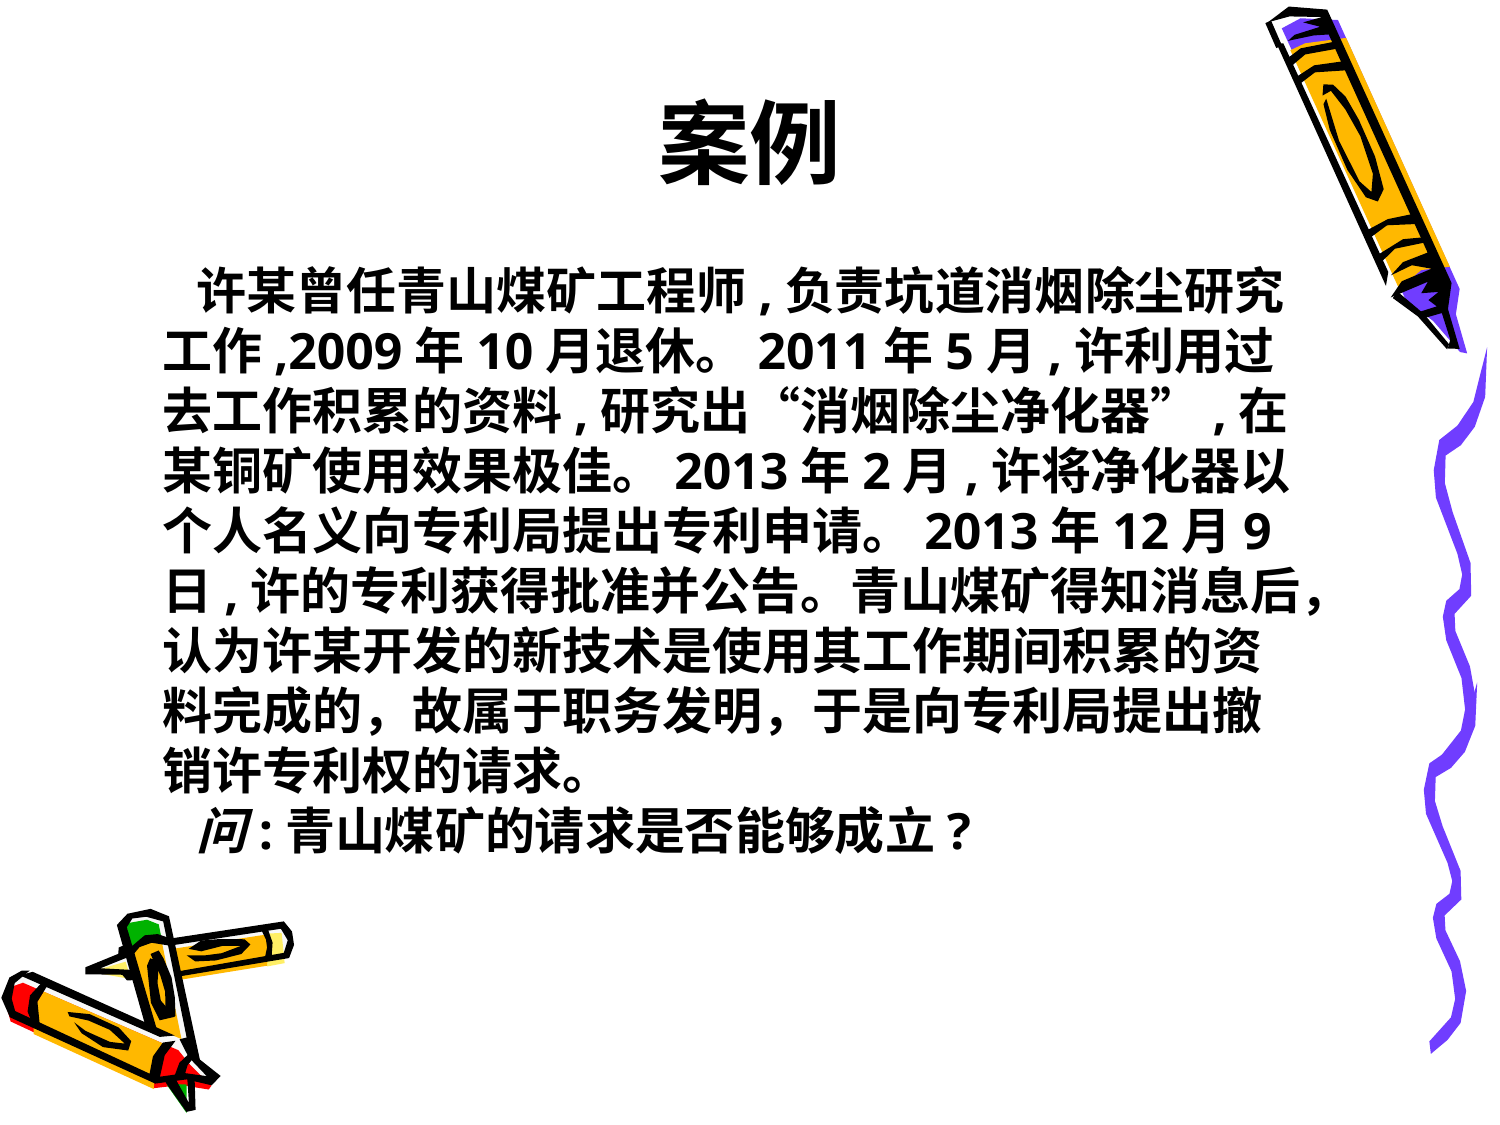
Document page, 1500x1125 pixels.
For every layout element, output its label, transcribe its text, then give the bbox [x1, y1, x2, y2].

text_box 许某曾任青山煤矿工程师,负责坑道消烟除尘研究工作,2009年10月退休。2011年5月,许利用过去工作积累的资料,研究出“消烟除尘净化器”,在某铜矿使用效果极佳。2013年2月,许将净化器以个人名义向专利局提出专利申请。2013年12月9日,许的专利获得批准并公告。青山煤矿得知消息后，认为许某开发的新技术是使用其工作期间积累的资料完成的，故属于职务发明，于是向专利局提出撤销许专利权的请求。 问:青山煤矿的请求是否能够成立? [147, 252, 1316, 867]
text_box 案例 [643, 78, 857, 203]
